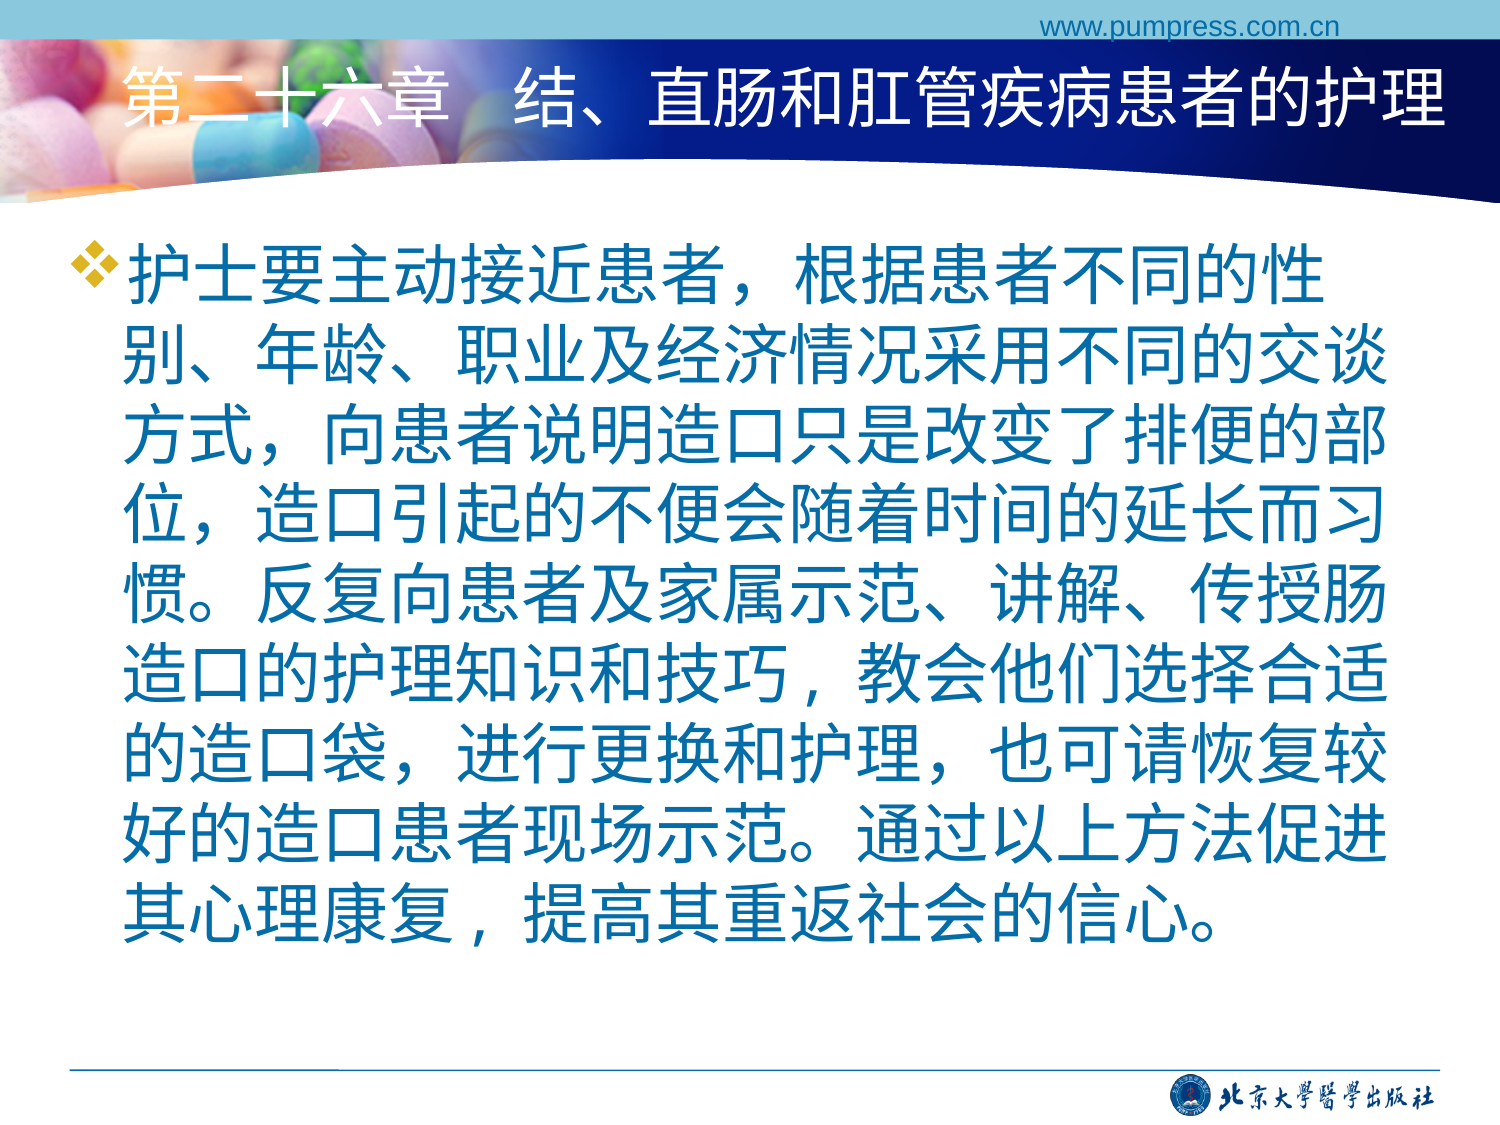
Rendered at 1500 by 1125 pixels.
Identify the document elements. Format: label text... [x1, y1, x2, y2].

slide_number www.pumpress.com.cn [1025, 0, 1463, 38]
picture [1170, 1074, 1436, 1118]
title 第二十六章 结、直肠和肛管疾病患者的护理 [41, 49, 1463, 143]
list 护士要主动接近患者，根据患者不同的性别、年龄、职业及经济情况采用不同的交谈方式，向患者说明造口只是改变了排便的部位，造口引起的不便会随着时间的延长而习惯。反复向患者及家属示范、讲解、传授肠造口的护理知识和技巧, 教会他们选择合适的造口袋，进行更换和护理，也可请恢复较好的造口患者现场示范。通过以上方法促进其心理康复, 提高其重返社会的信心。 [49, 224, 1463, 1026]
picture [0, 40, 1500, 203]
